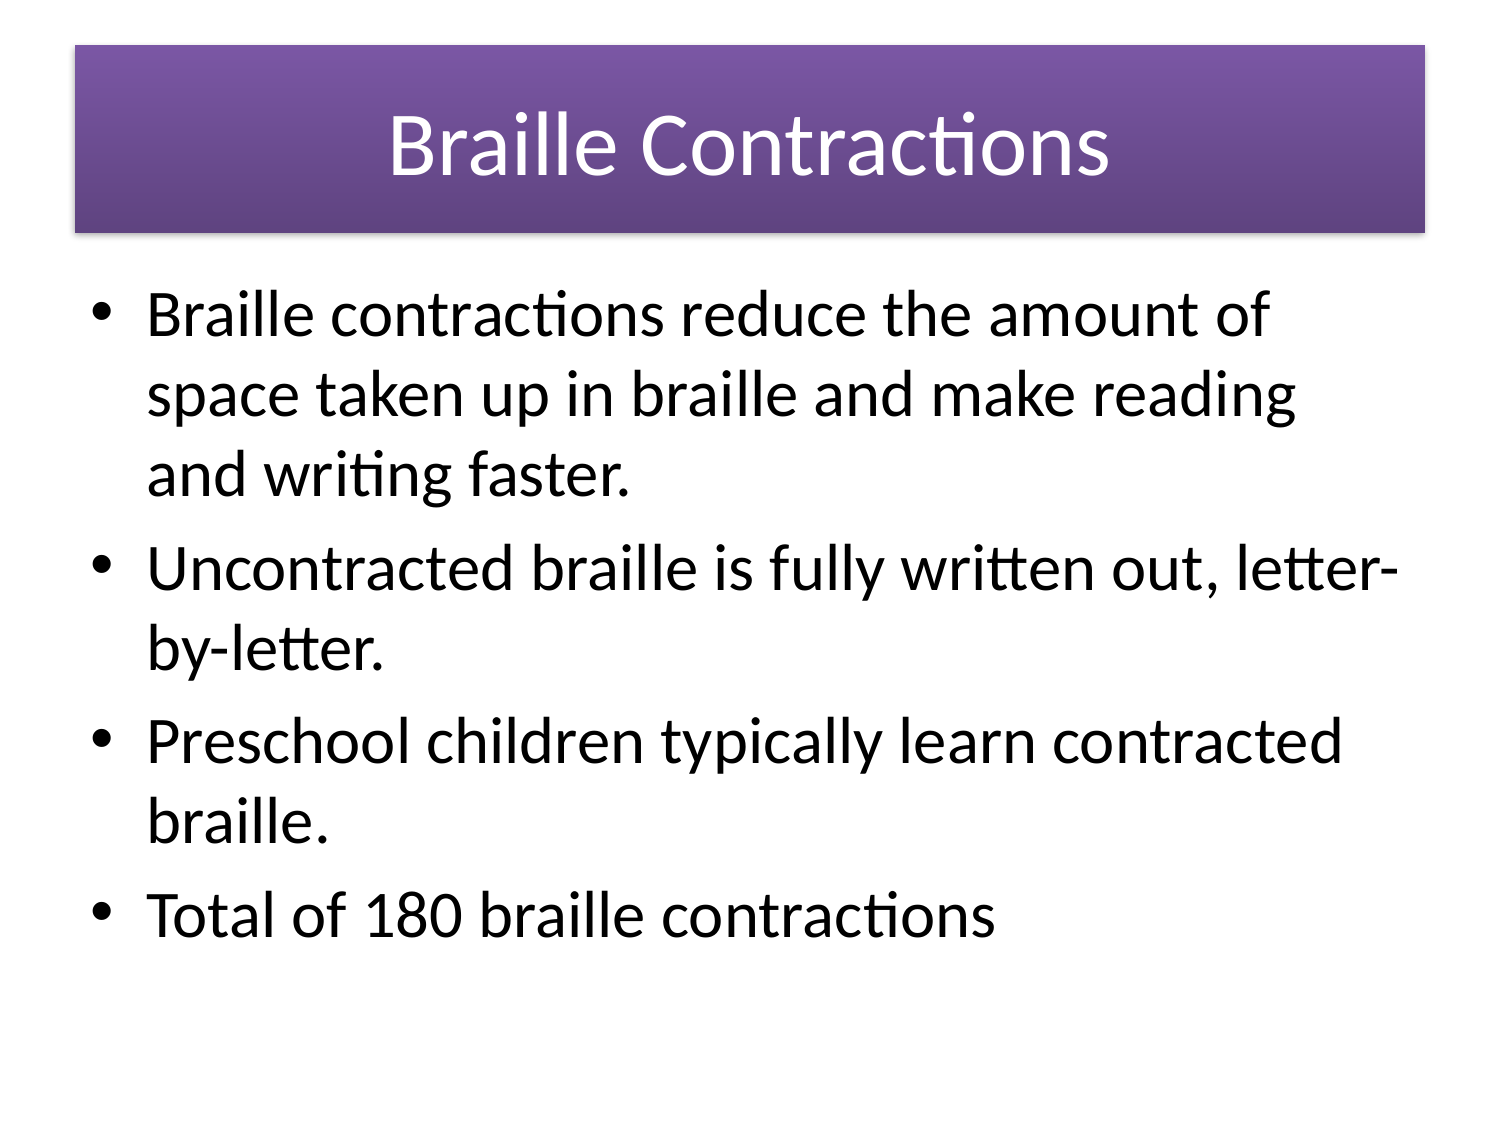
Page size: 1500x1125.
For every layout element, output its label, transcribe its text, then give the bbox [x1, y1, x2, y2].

title Braille Contractions [75, 45, 1425, 233]
list Braille contractions reduce the amount of space taken up in braille and make reading and writing faster. Uncontracted braille is fully written out, letter-by-letter. Preschool children typically learn contracted braille. Total of 180 braille contractions [75, 262, 1425, 1005]
